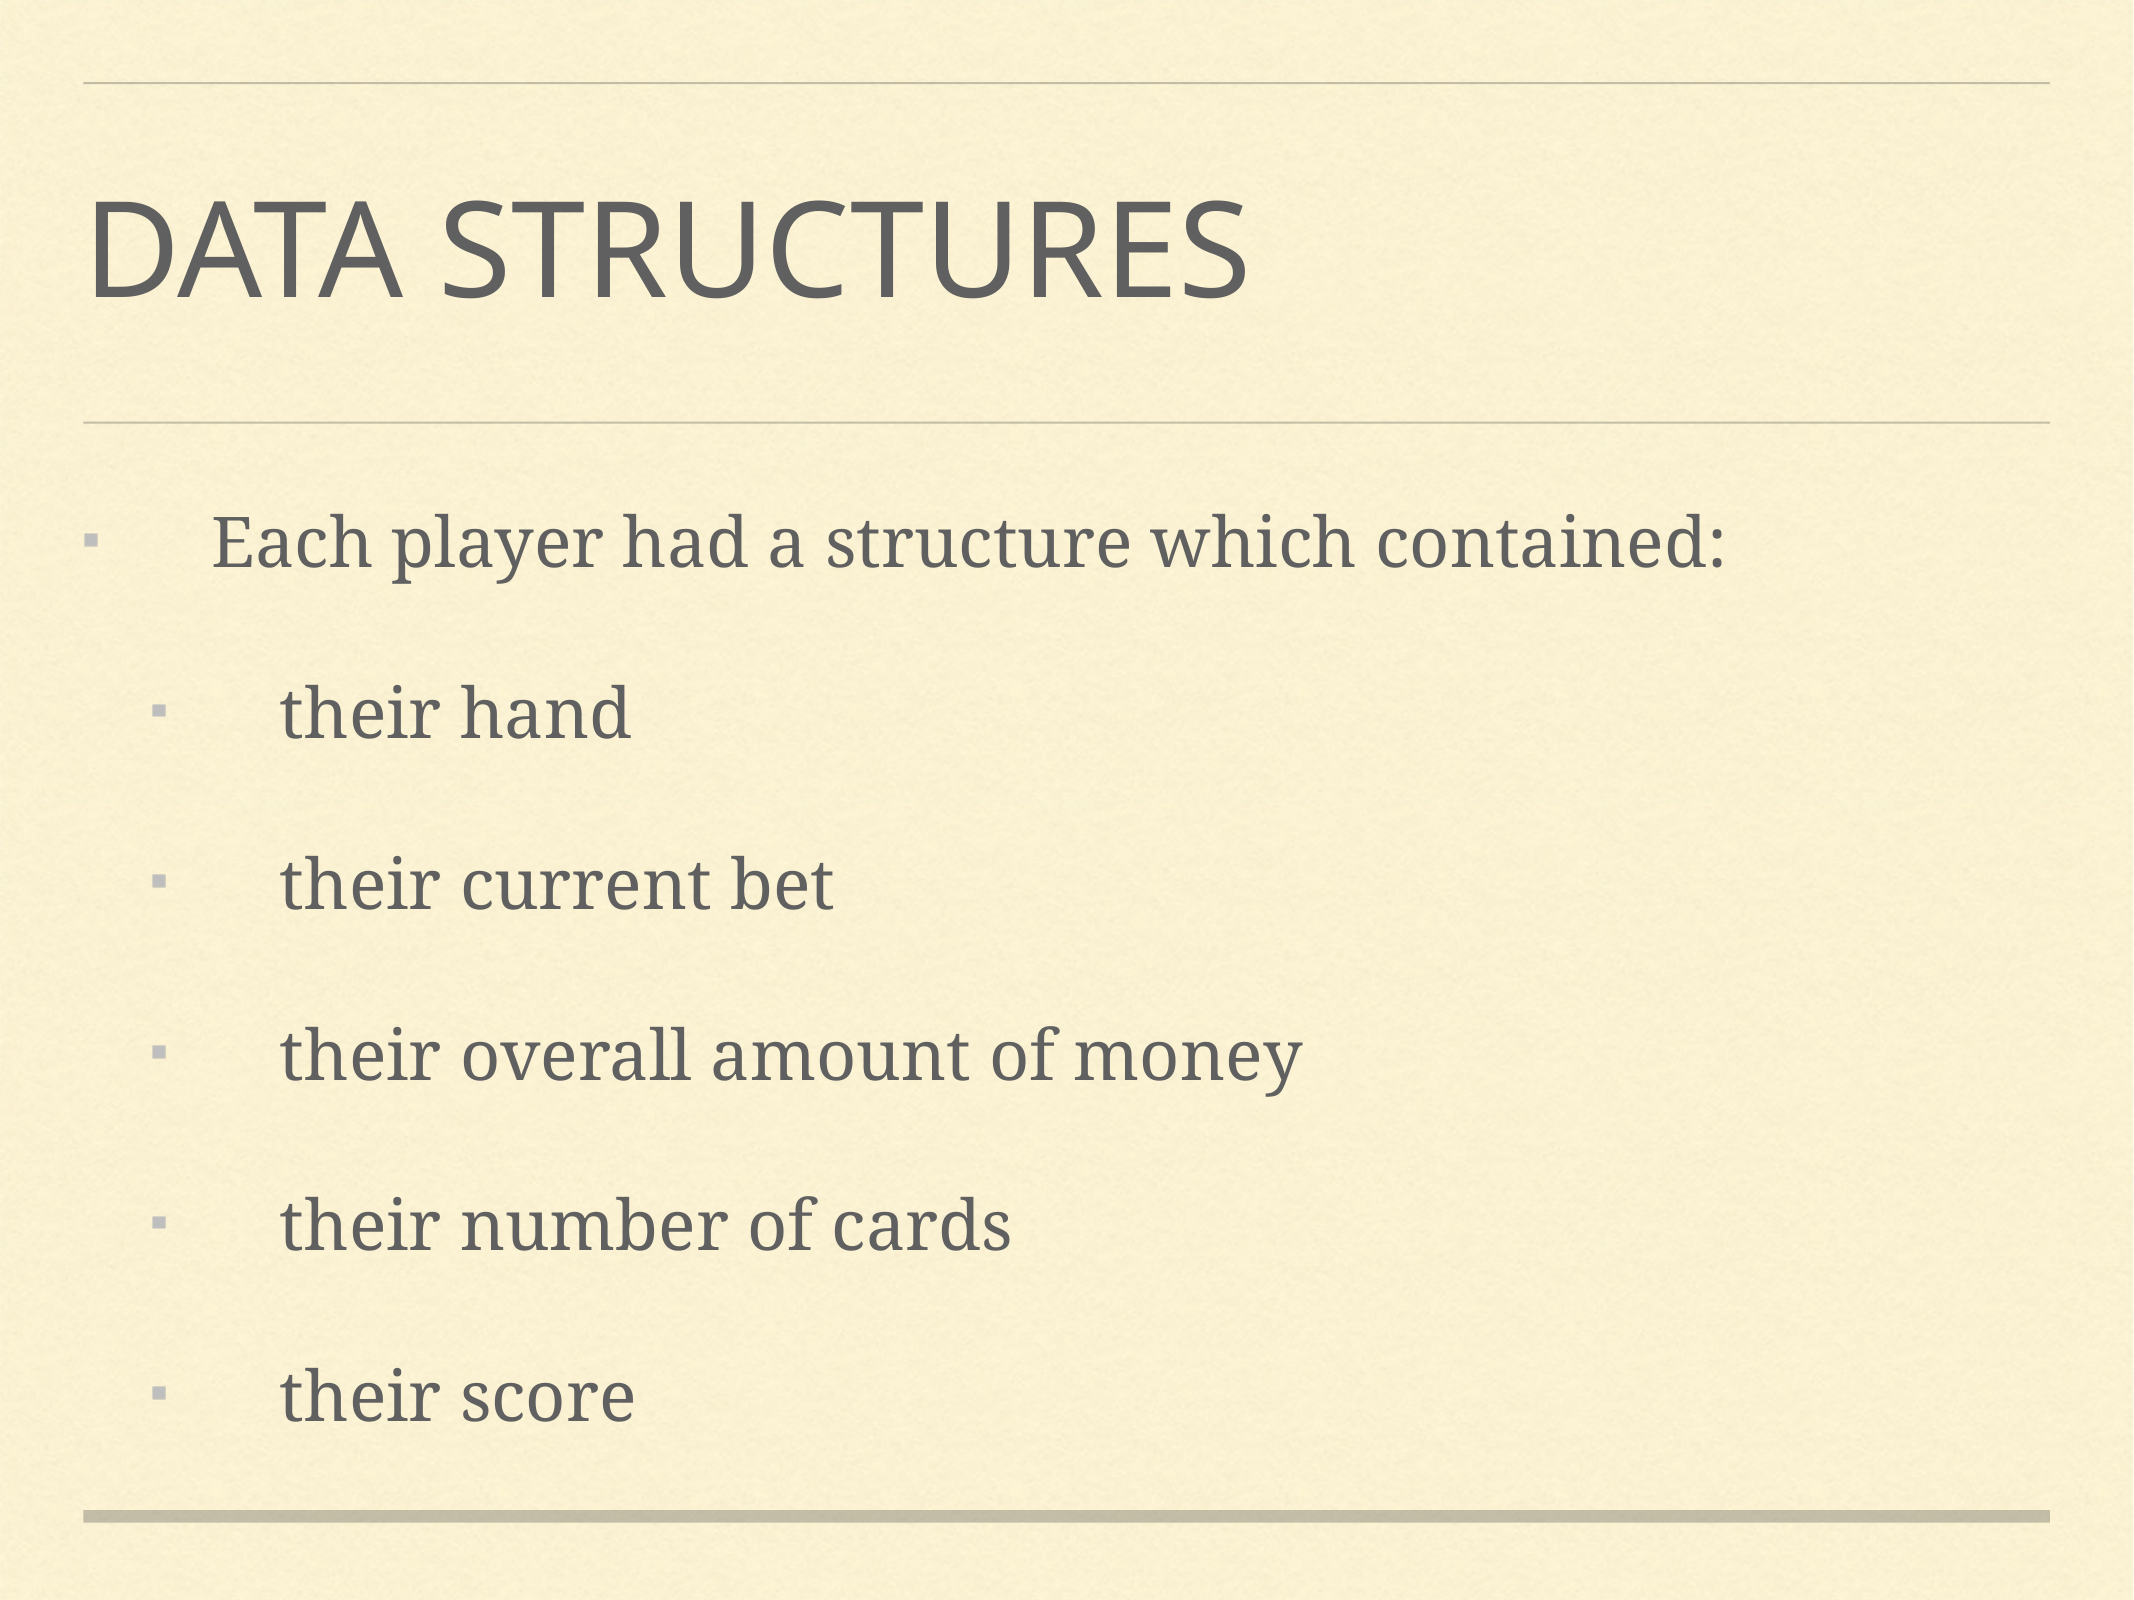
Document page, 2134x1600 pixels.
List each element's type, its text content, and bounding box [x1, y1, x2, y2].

picture [0, 0, 2134, 1600]
list Each player had a structure which contained: their hand their current bet their overall amount of money their number of cards their score [82, 497, 2051, 1438]
title Data Structures [82, 97, 2051, 411]
